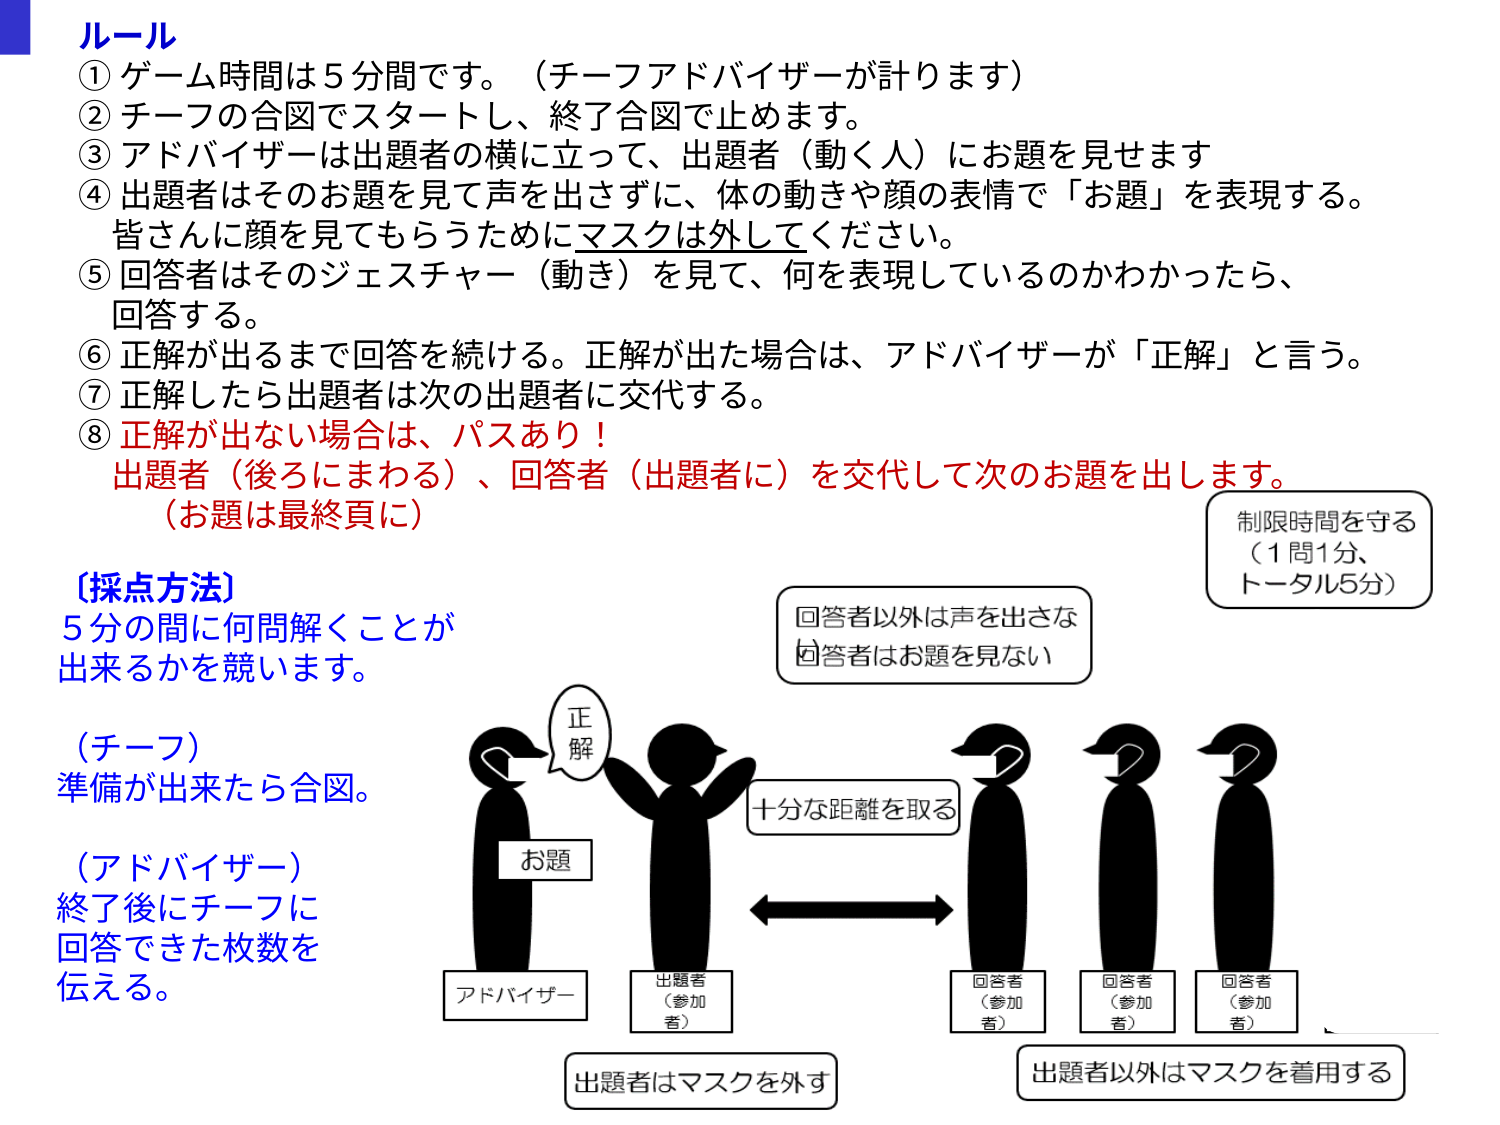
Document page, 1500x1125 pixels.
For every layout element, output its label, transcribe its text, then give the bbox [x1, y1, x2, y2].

picture [412, 467, 1477, 1120]
text_box ルール ①ゲーム時間は５分間です。（チーフアドバイザーが計ります） ②チーフの合図でスタートし、終了合図で止めます。 ③アドバイザーは出題者の横に立って、出題者（動く人）にお題を見せます ④出題者はそのお題を見て声を出さずに、体の動きや顔の表情で「お題」を表現する。 皆さんに顔を見てもらうためにマスクは外してください。 ⑤回答者はそのジェスチャー（動き）を見て、何を表現しているのかわかったら、 回答する。 ⑥正解が出るまで回答を続ける。正解が出た場合は、アドバイザーが「正解」と言う。 ⑦正解したら出題者は次の出題者に交代する。 ⑧正解が出ない場合は、パスあり！ 出題者（後ろにまわる）、回答者（出題者に）を交代して次のお題を出します。 （お題は最終頁に） [63, 7, 1397, 542]
text_box 〔採点方法〕 ５分の間に何問解くことが 出来るかを競います。 （チーフ） 準備が出来たら合図。 （アドバイザー） 終了後にチーフに 回答できた枚数を 伝える。 [41, 560, 407, 1015]
text_box [0, 0, 31, 55]
